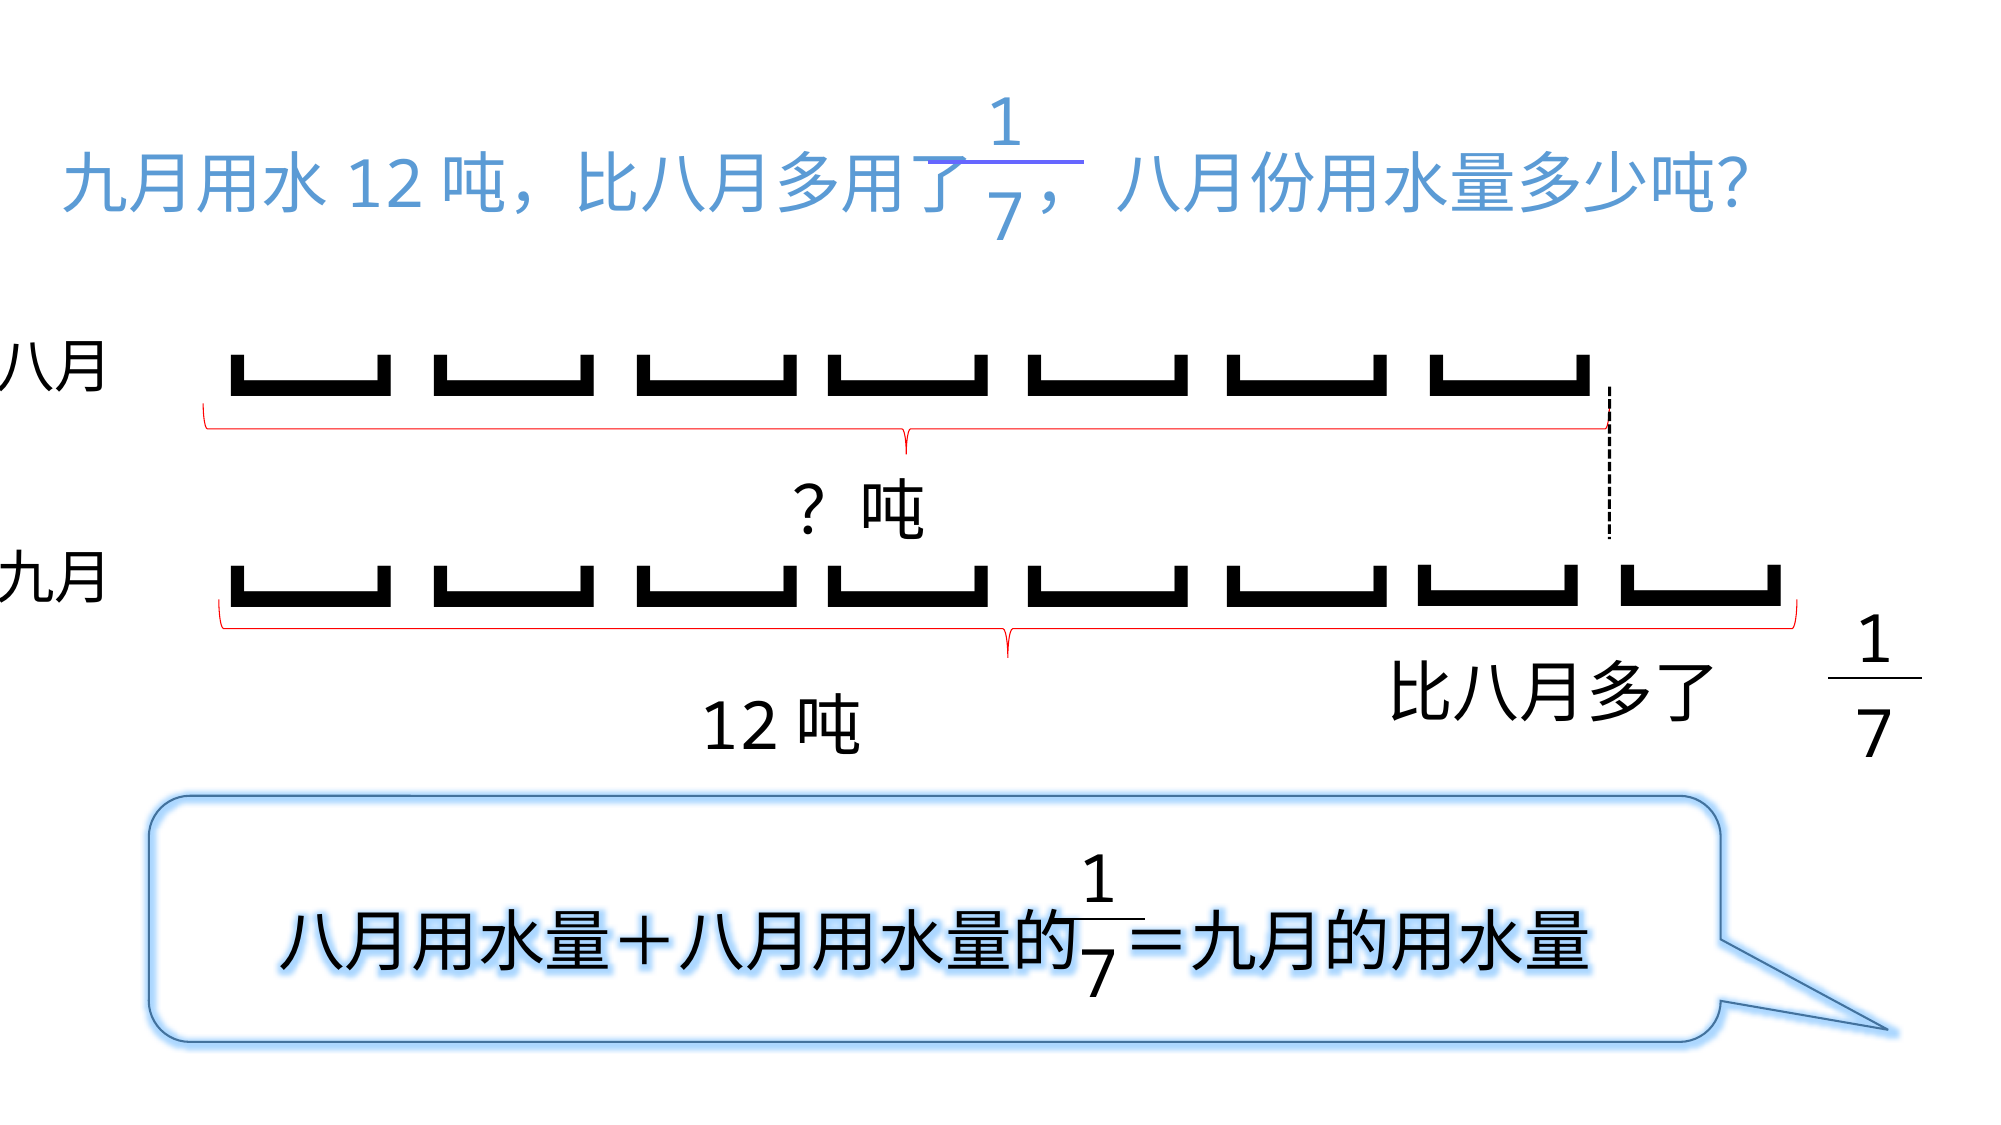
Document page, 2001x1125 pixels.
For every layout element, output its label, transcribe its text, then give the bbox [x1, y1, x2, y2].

text_box 九月用水12吨，比八月多用了 ， 八月份用水量多少吨？ [46, 93, 928, 229]
table_header 1 [1052, 824, 1145, 918]
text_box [211, 526, 1840, 598]
table_header 1 [1828, 583, 1922, 677]
text_box [202, 403, 1610, 430]
text_box 八月用水量＋八月用水量的 ＝九月的用水量 [147, 794, 1889, 1043]
text_box 比八月多了 [1156, 602, 1907, 738]
text_box 八月 [0, 287, 438, 407]
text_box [211, 316, 1648, 388]
text_box [218, 599, 1156, 635]
text_box ？吨 [734, 420, 1032, 526]
text_box 九月 [0, 498, 438, 618]
table_header 1 [928, 67, 1084, 160]
table_cell 7 [928, 164, 1084, 257]
table_cell 7 [1828, 679, 1922, 773]
table_cell 7 [1052, 920, 1145, 1014]
text_box 12吨 [640, 635, 1016, 770]
text_box 九月用水12吨，比八月多用了 ， 八月份用水量多少吨？ [1084, 93, 1922, 229]
